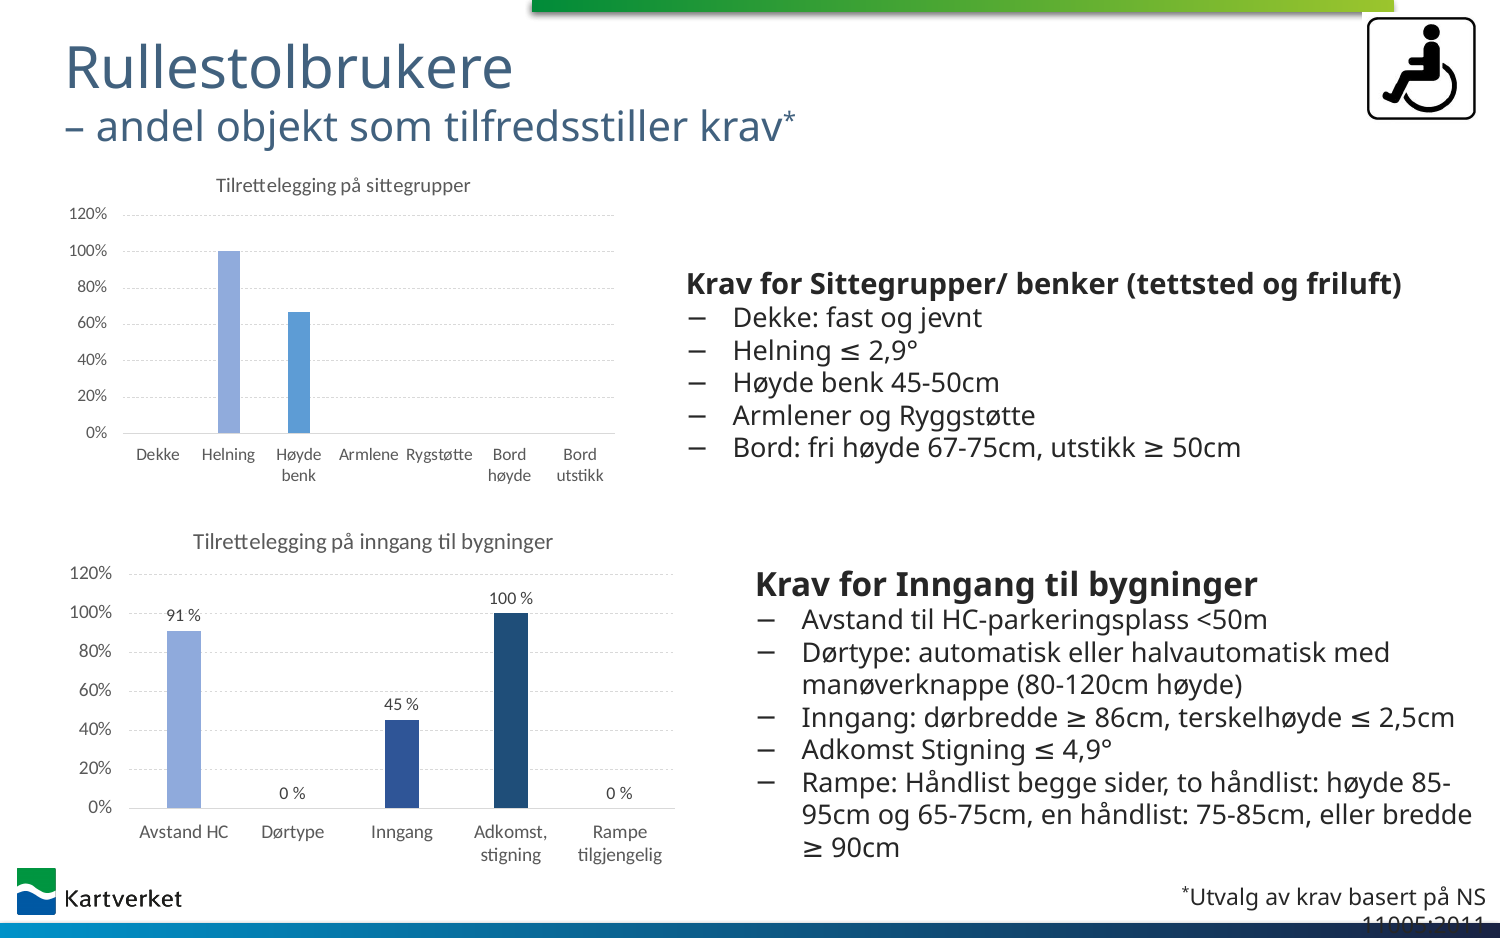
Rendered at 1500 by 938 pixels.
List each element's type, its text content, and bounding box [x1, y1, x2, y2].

text_box Rullestolbrukere – andel objekt som tilfredsstiller krav* [49, 25, 1431, 158]
text_box Krav for Sittegrupper/ benker (tettsted og friluft) Dekke: fast og jevnt Helning ≤ 2,9° Høyde benk 45-50cm Armlener og Ryggstøtte Bord: fri høyde 67-75cm, utstikk ≥ 50cm [670, 258, 1418, 471]
picture [62, 520, 685, 874]
picture [1362, 12, 1481, 126]
text_box Krav for Inngang til bygninger Avstand til HC-parkeringsplass <50m Dørtype: automatisk eller halvautomatisk med manøverknappe (80-120cm høyde) Inngang: dørbredde ≥ 86cm, terskelhøyde ≤ 2,5cm Adkomst Stigning ≤ 4,9° Rampe: Håndlist begge sider, to håndlist: høyde 85-95cm og 65-75cm, en håndlist: 75-85cm, eller bredde ≥ 90cm [740, 555, 1491, 870]
picture [62, 166, 625, 492]
text_box *Utvalg av krav basert på NS 11005:2011 [1068, 873, 1500, 938]
